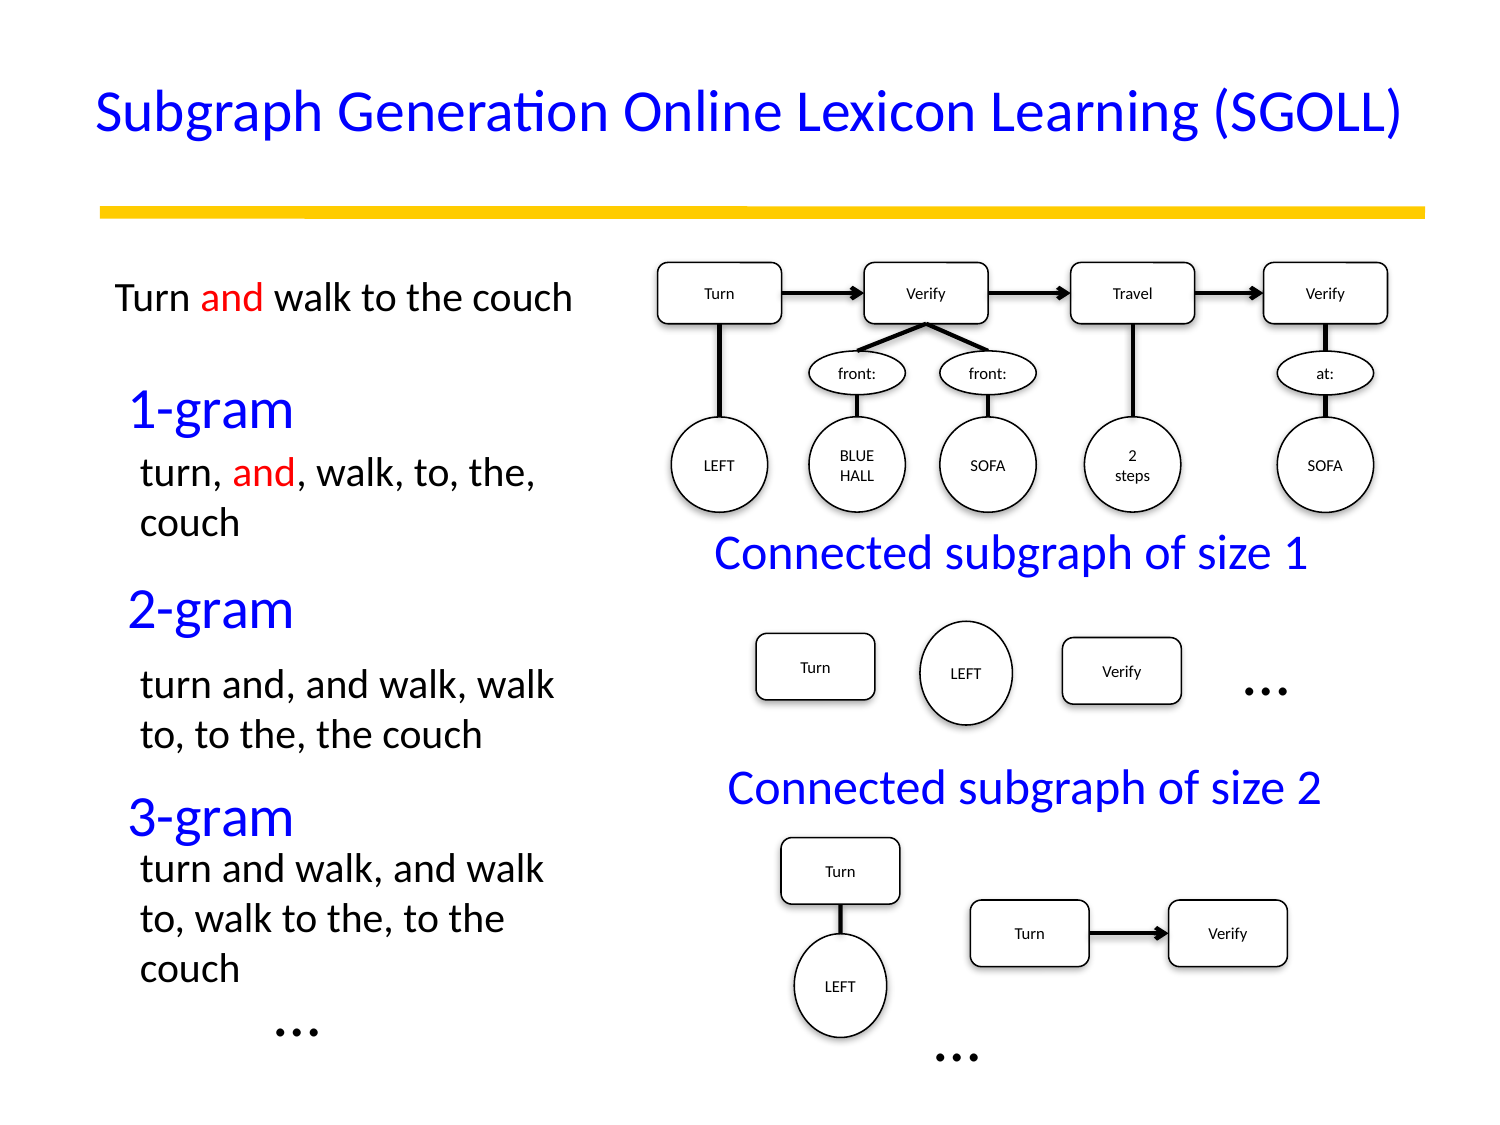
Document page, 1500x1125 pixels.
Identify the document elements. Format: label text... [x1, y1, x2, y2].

text_box Subgraph Generation Online Lexicon Learning (SGOLL) [74, 37, 1425, 179]
text_box 2-gram [112, 562, 375, 648]
text_box turn and, and walk, walk to, to the, the couch [124, 649, 591, 765]
text_box … [920, 987, 1061, 1083]
text_box 1-gram [112, 362, 375, 448]
text_box Connected subgraph of size 2 [712, 747, 1425, 823]
text_box … [1228, 621, 1370, 716]
text_box Turn [780, 836, 901, 905]
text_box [657, 262, 1388, 513]
text_box Turn and walk to the couch [99, 262, 591, 328]
text_box LEFT [919, 620, 1014, 726]
text_box 3-gram [112, 770, 375, 855]
text_box Connected subgraph of size 1 [699, 520, 1387, 588]
text_box Turn [755, 632, 876, 701]
text_box … [259, 962, 400, 1058]
text_box turn and walk, and walk to, walk to the, to the couch [124, 833, 591, 999]
text_box Verify [1061, 636, 1183, 705]
text_box LEFT [793, 933, 888, 1039]
text_box turn, and, walk, to, the, couch [124, 437, 591, 553]
text_box Turn [969, 899, 1090, 968]
text_box Verify [1167, 899, 1289, 968]
